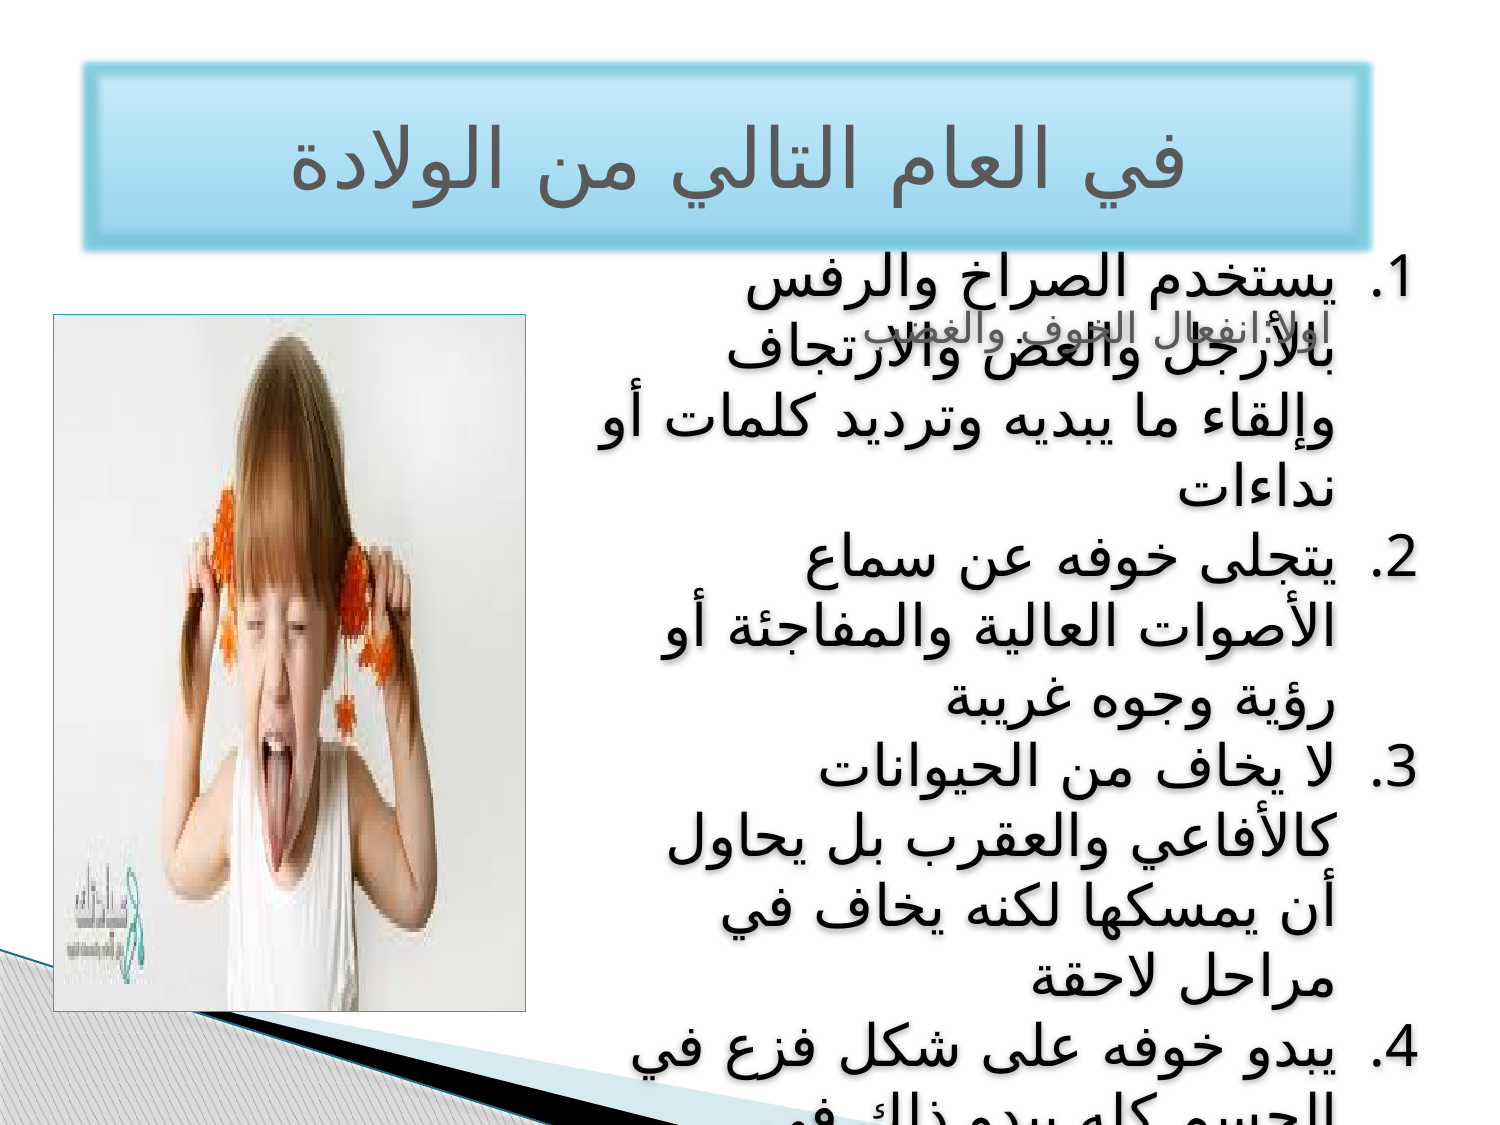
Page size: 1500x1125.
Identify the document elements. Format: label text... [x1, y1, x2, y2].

text_box يستخدم الصراخ والرفس بالأرجل والعض والارتجاف وإلقاء ما يبديه وترديد كلمات أو نداءات يتجلى خوفه عن سماع الأصوات العالية والمفاجئة أو رؤية وجوه غريبة لا يخاف من الحيوانات كالأفاعي والعقرب بل يحاول أن يمسكها لكنه يخاف في مراحل لاحقة يبدو خوفه على شكل فزع في الجسم كله يبدو ذلك في اسارير وجهه ونظرات عيونه [548, 384, 1472, 1072]
picture [52, 314, 526, 1012]
text_box في العام التالي من الولادة [102, 80, 1352, 231]
